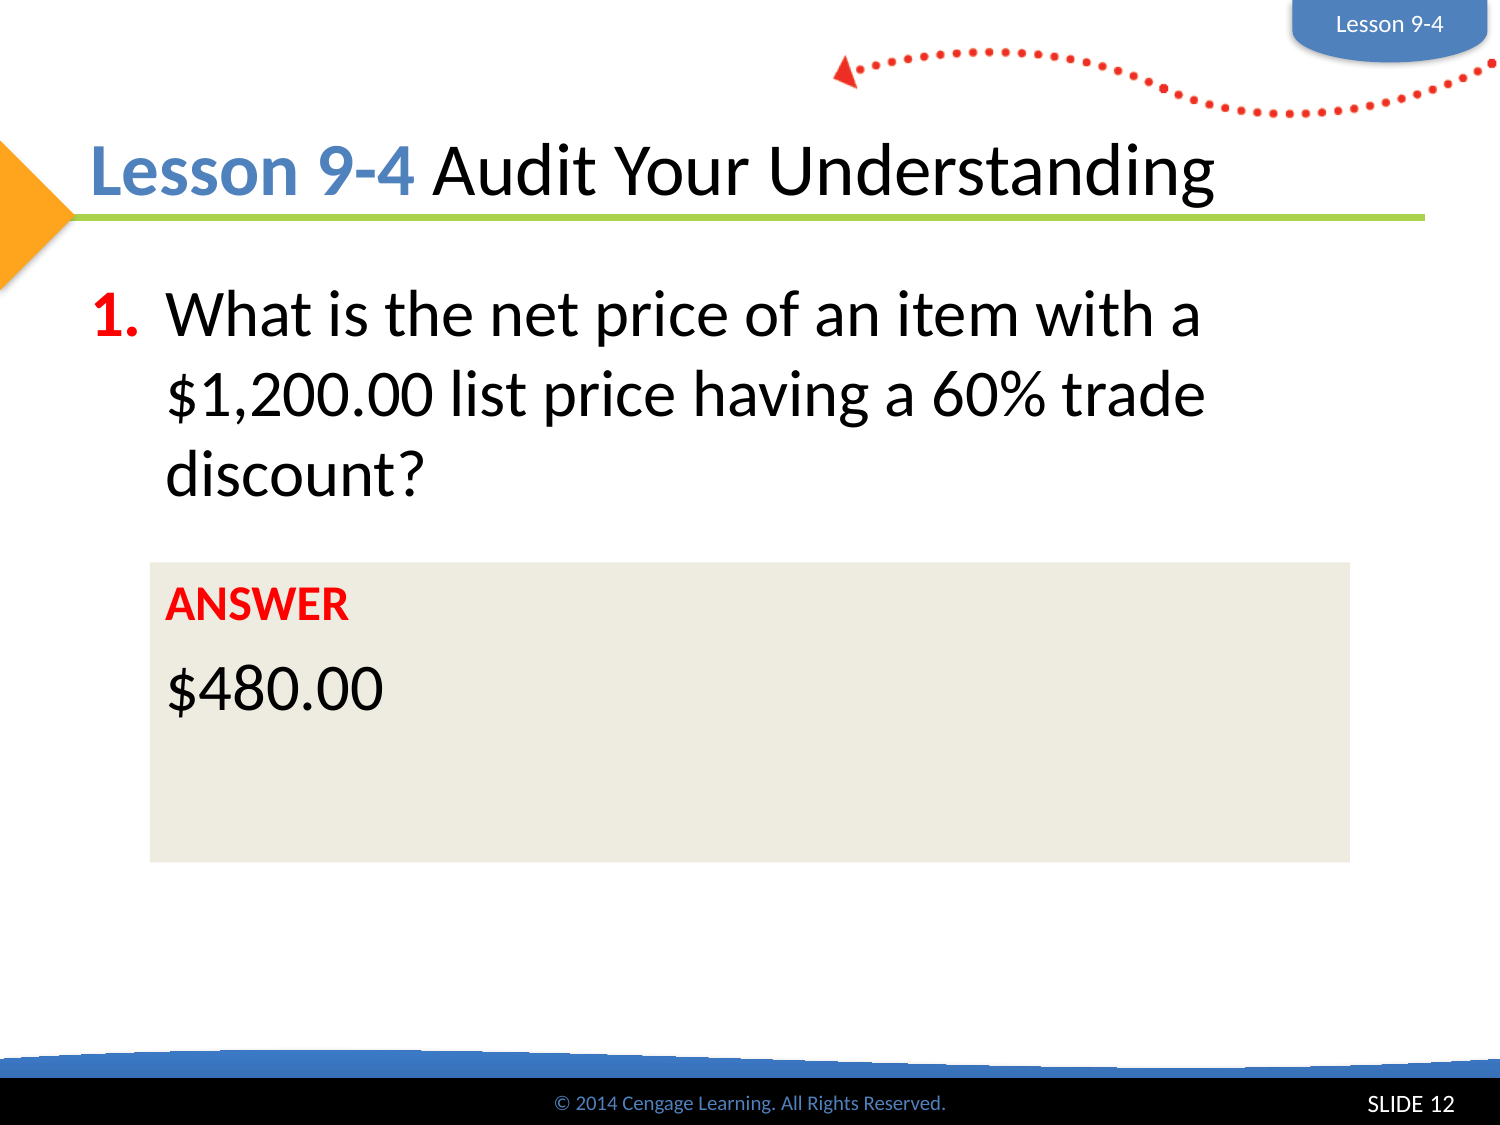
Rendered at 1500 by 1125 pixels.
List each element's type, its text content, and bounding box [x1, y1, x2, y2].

list 1. What is the net price of an item with a $1,200.00 list price having a 60% trade discount? [75, 262, 1425, 1005]
text_box [0, 138, 78, 293]
title Lesson 9-4 Audit Your Understanding [75, 29, 1350, 218]
picture [827, 37, 1500, 126]
slide_number SLIDE 12 [1170, 1080, 1470, 1125]
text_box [1292, 0, 1488, 63]
text_box ANSWER $480.00 [149, 562, 1350, 863]
